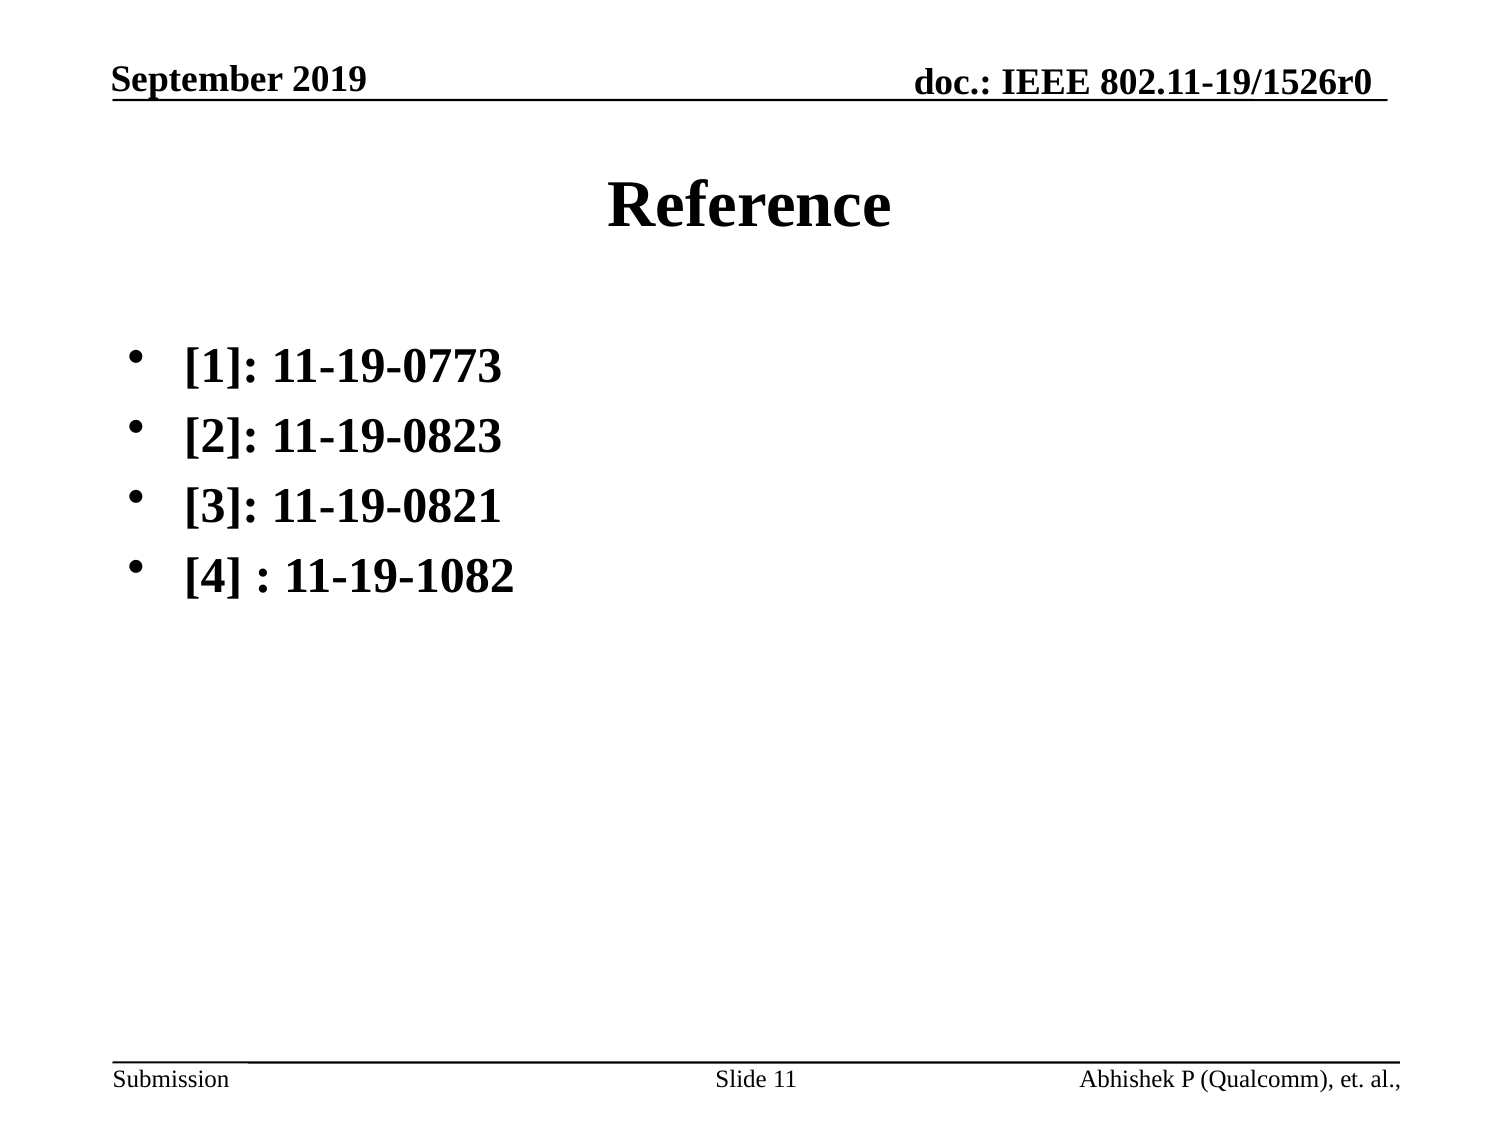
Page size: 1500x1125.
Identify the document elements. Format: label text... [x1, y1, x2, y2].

list [1]: 11-19-0773 [2]: 11-19-0823 [3]: 11-19-0821 [4] : 11-19-1082 [112, 324, 1388, 1001]
footer Abhishek P (Qualcomm), et. al., [949, 1061, 1402, 1093]
title Reference [112, 112, 1388, 288]
slide_number Slide 11 [712, 1061, 801, 1093]
